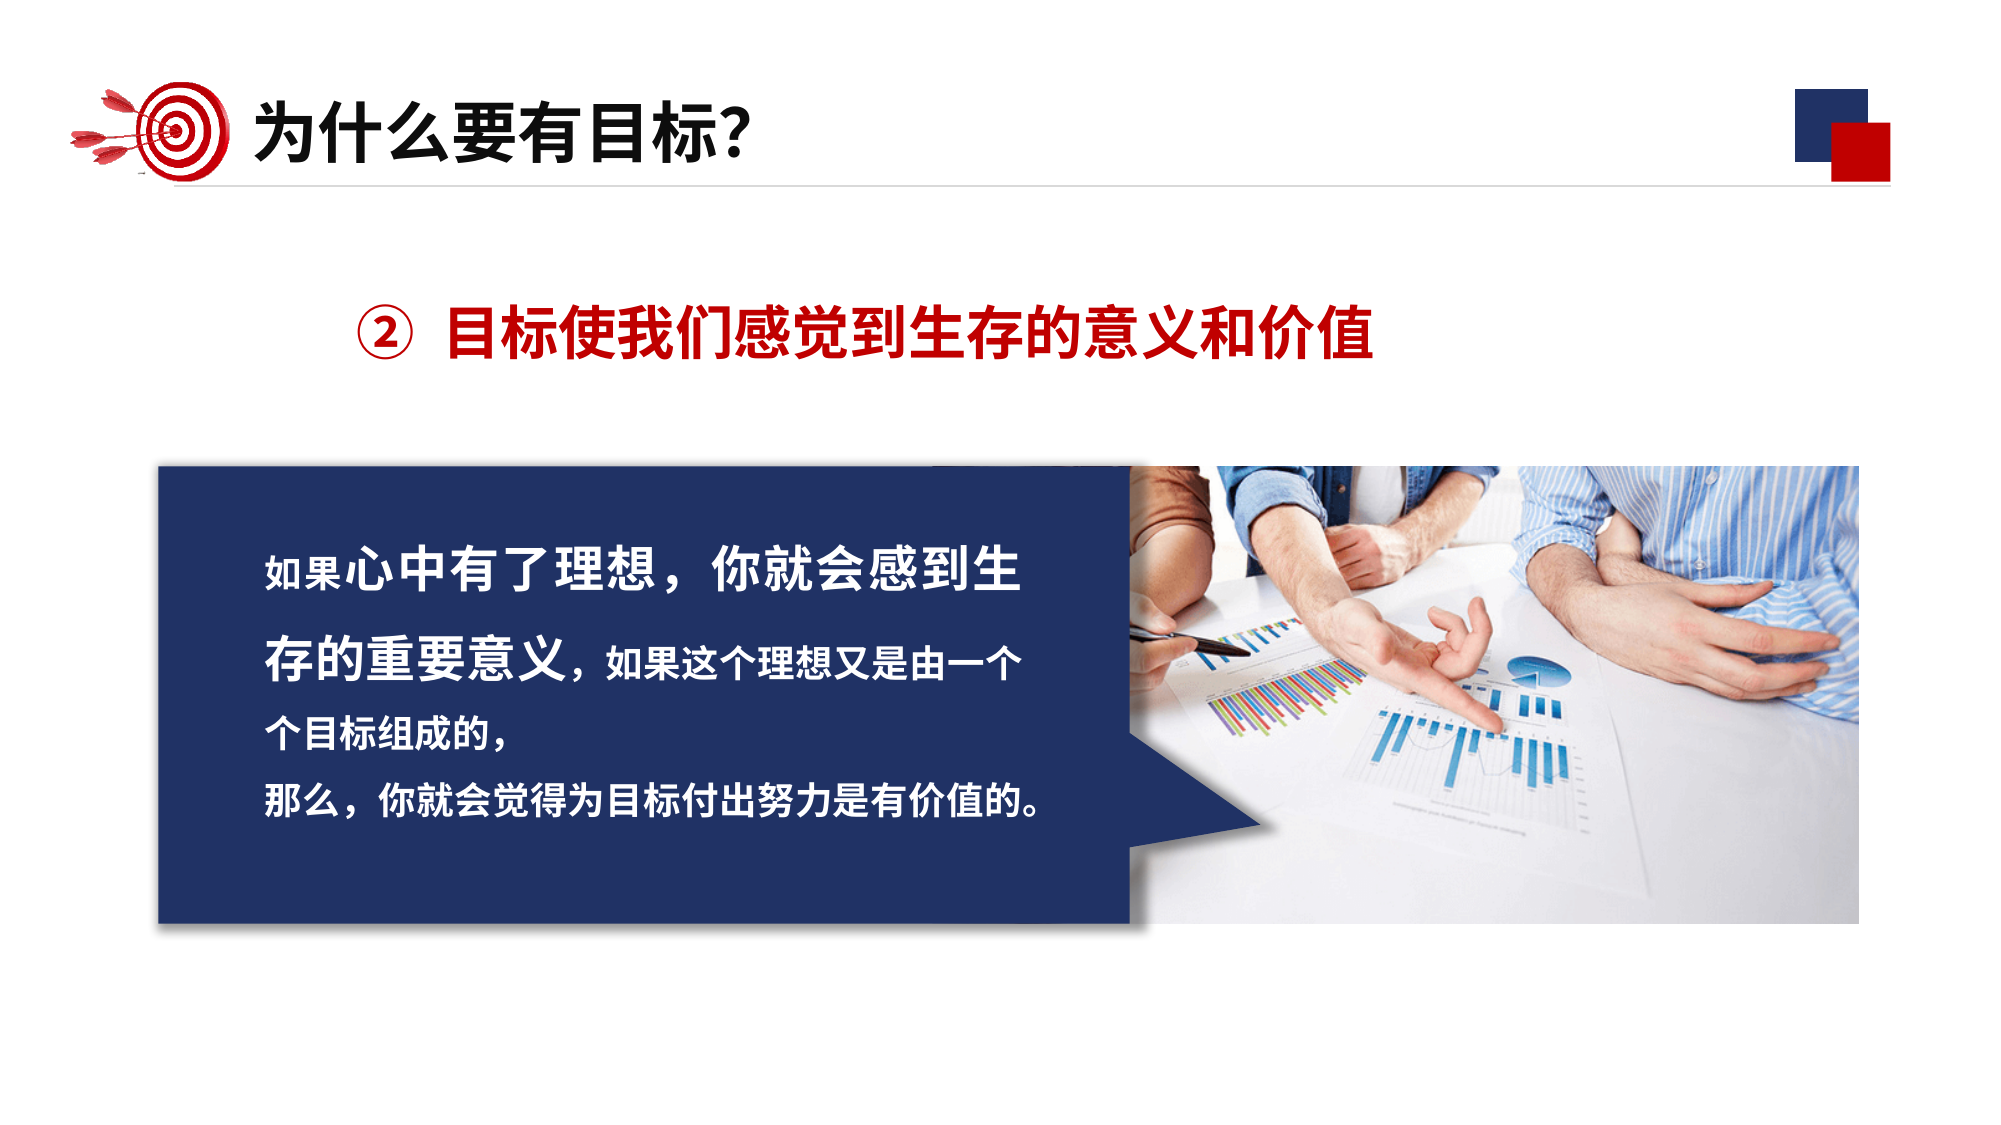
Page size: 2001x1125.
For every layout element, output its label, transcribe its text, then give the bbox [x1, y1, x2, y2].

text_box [1795, 89, 1891, 182]
picture [1130, 466, 1859, 924]
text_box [158, 466, 1130, 924]
text_box 为什么要有目标？ [236, 83, 800, 179]
text_box ② 目标使我们感觉到生存的意义和价值 [342, 288, 1594, 374]
picture [66, 69, 234, 184]
